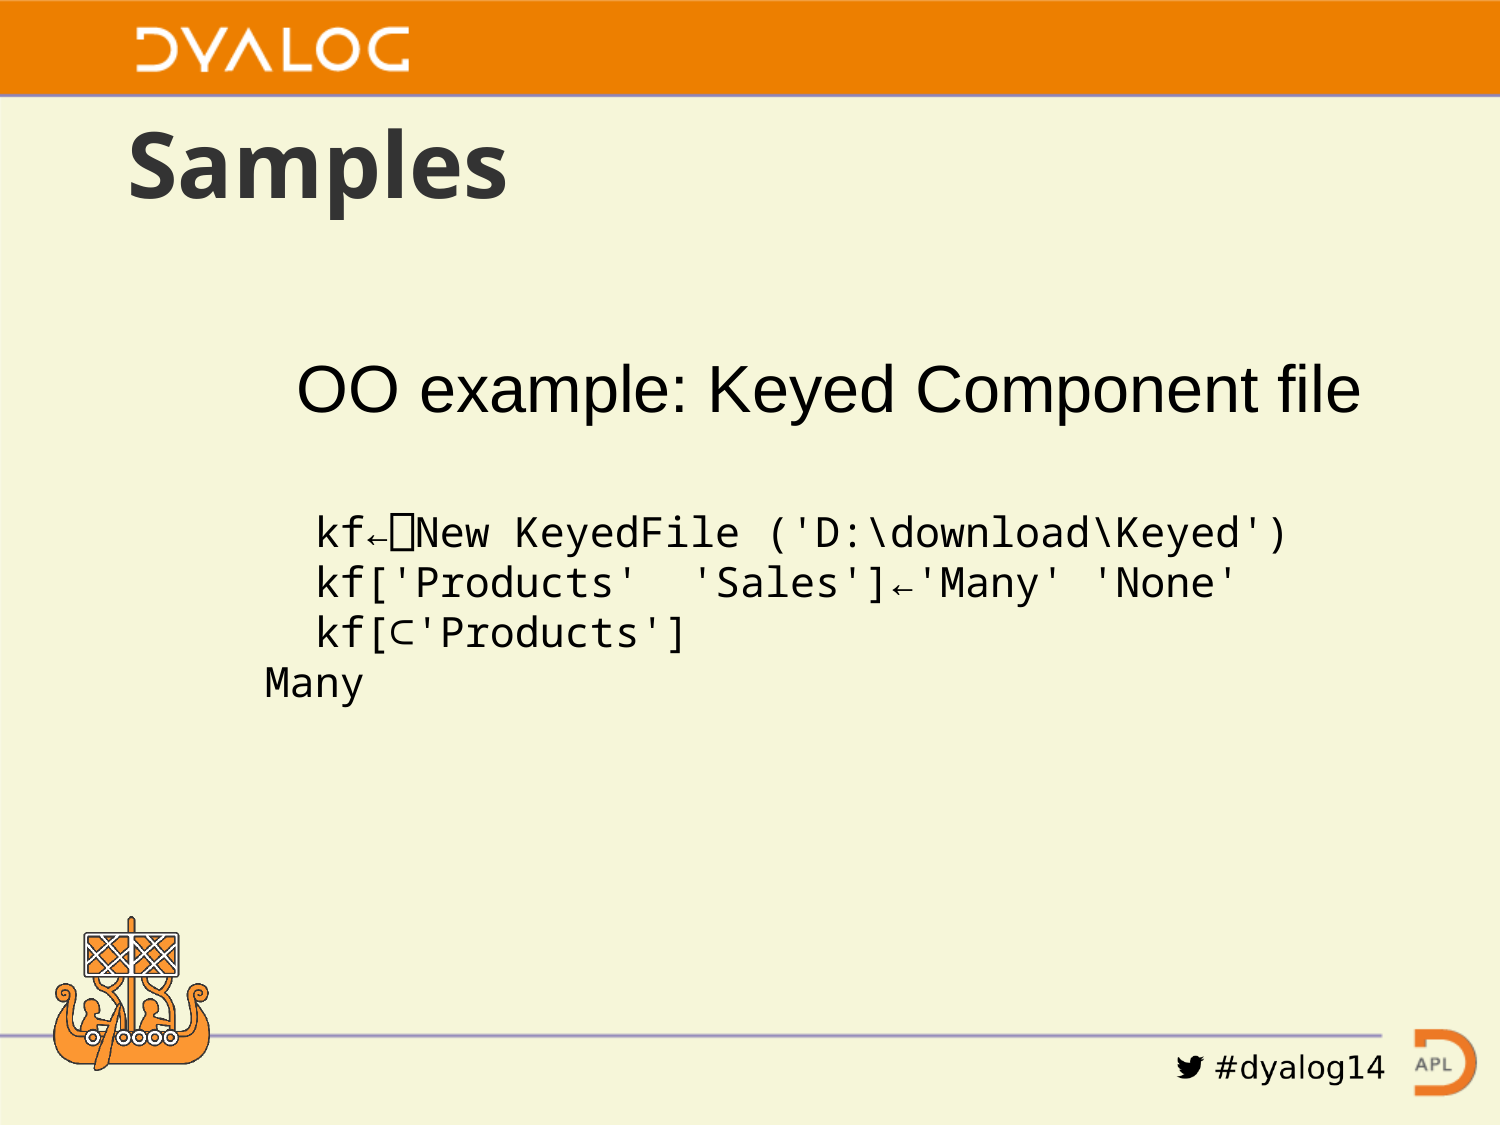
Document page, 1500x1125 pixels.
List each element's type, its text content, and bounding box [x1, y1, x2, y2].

title Samples [112, 99, 1388, 288]
picture [0, 0, 1500, 1125]
subtitle OO example: Keyed Component file kf←⎕New KeyedFile ('D:\download\Keyed') kf['Products' 'Sales']←'Many' 'None' kf[⊂'Products'] Many [225, 338, 1436, 925]
